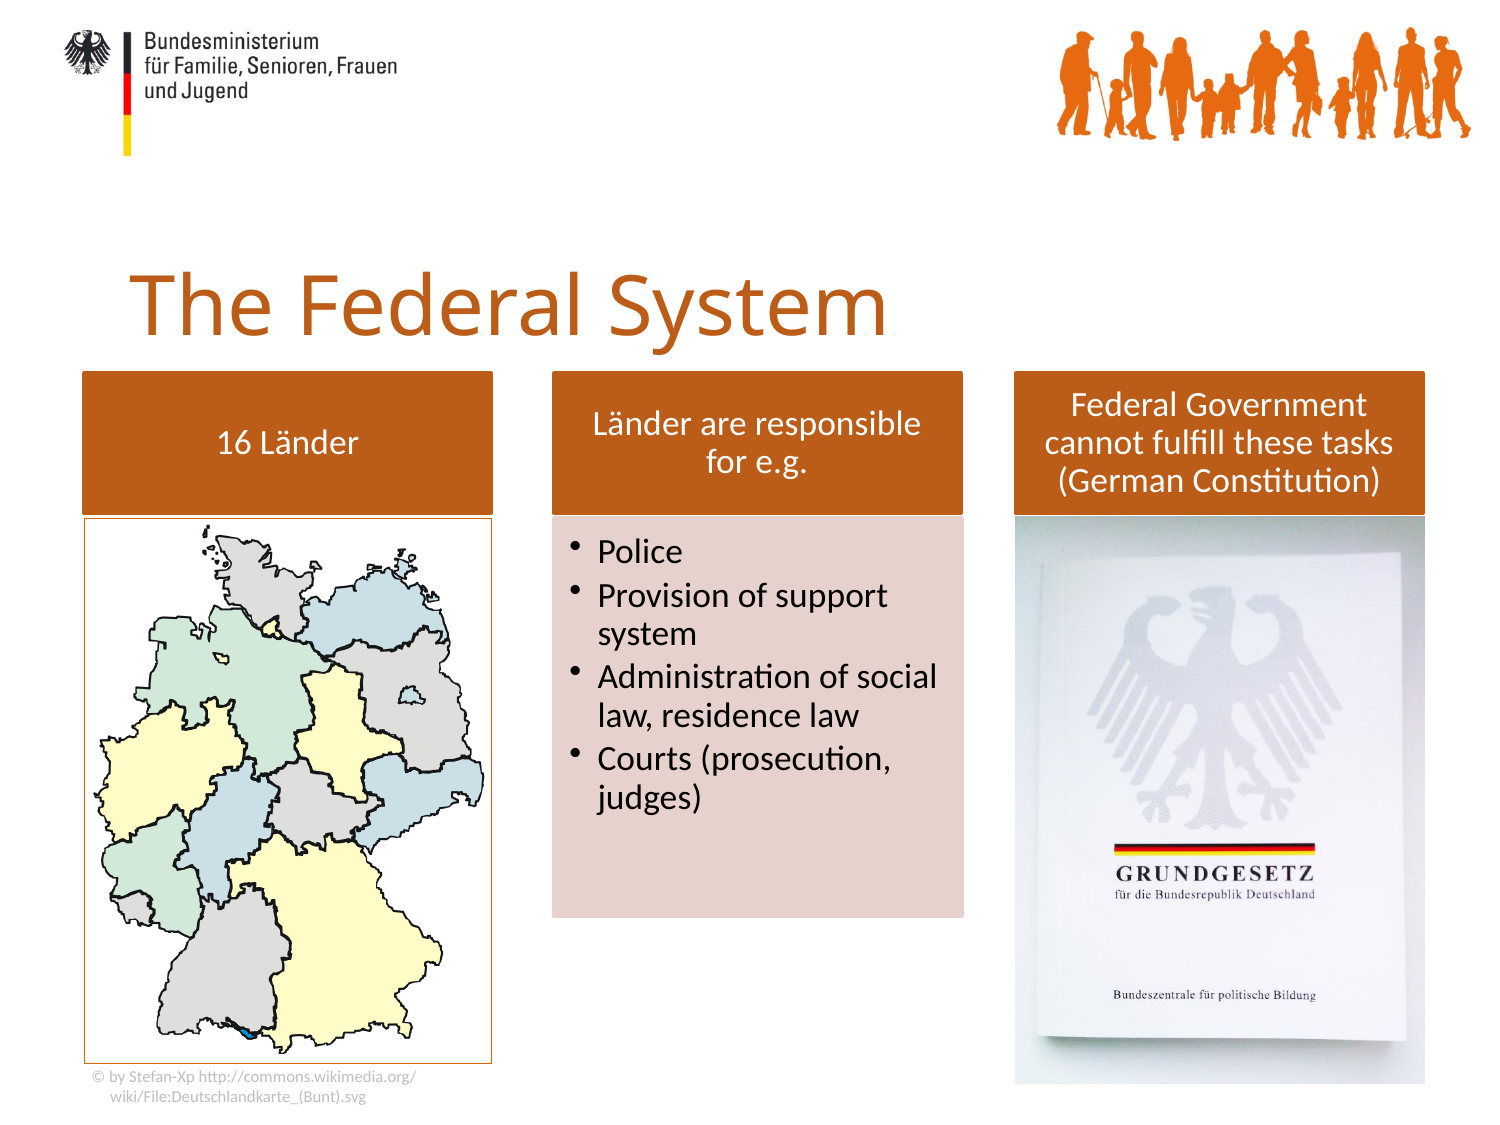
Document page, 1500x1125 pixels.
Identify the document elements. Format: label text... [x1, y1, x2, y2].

text_box © by Stefan-Xp http://commons.wikimedia.org/ wiki/File:Deutschlandkarte_(Bunt).svg [76, 1058, 502, 1114]
title The Federal System [123, 207, 1471, 396]
picture [1014, 516, 1426, 1084]
picture [1057, 27, 1471, 141]
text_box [1015, 373, 1424, 514]
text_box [84, 373, 492, 514]
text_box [554, 517, 962, 917]
picture [29, 27, 455, 197]
picture [83, 517, 492, 1064]
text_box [553, 373, 961, 514]
